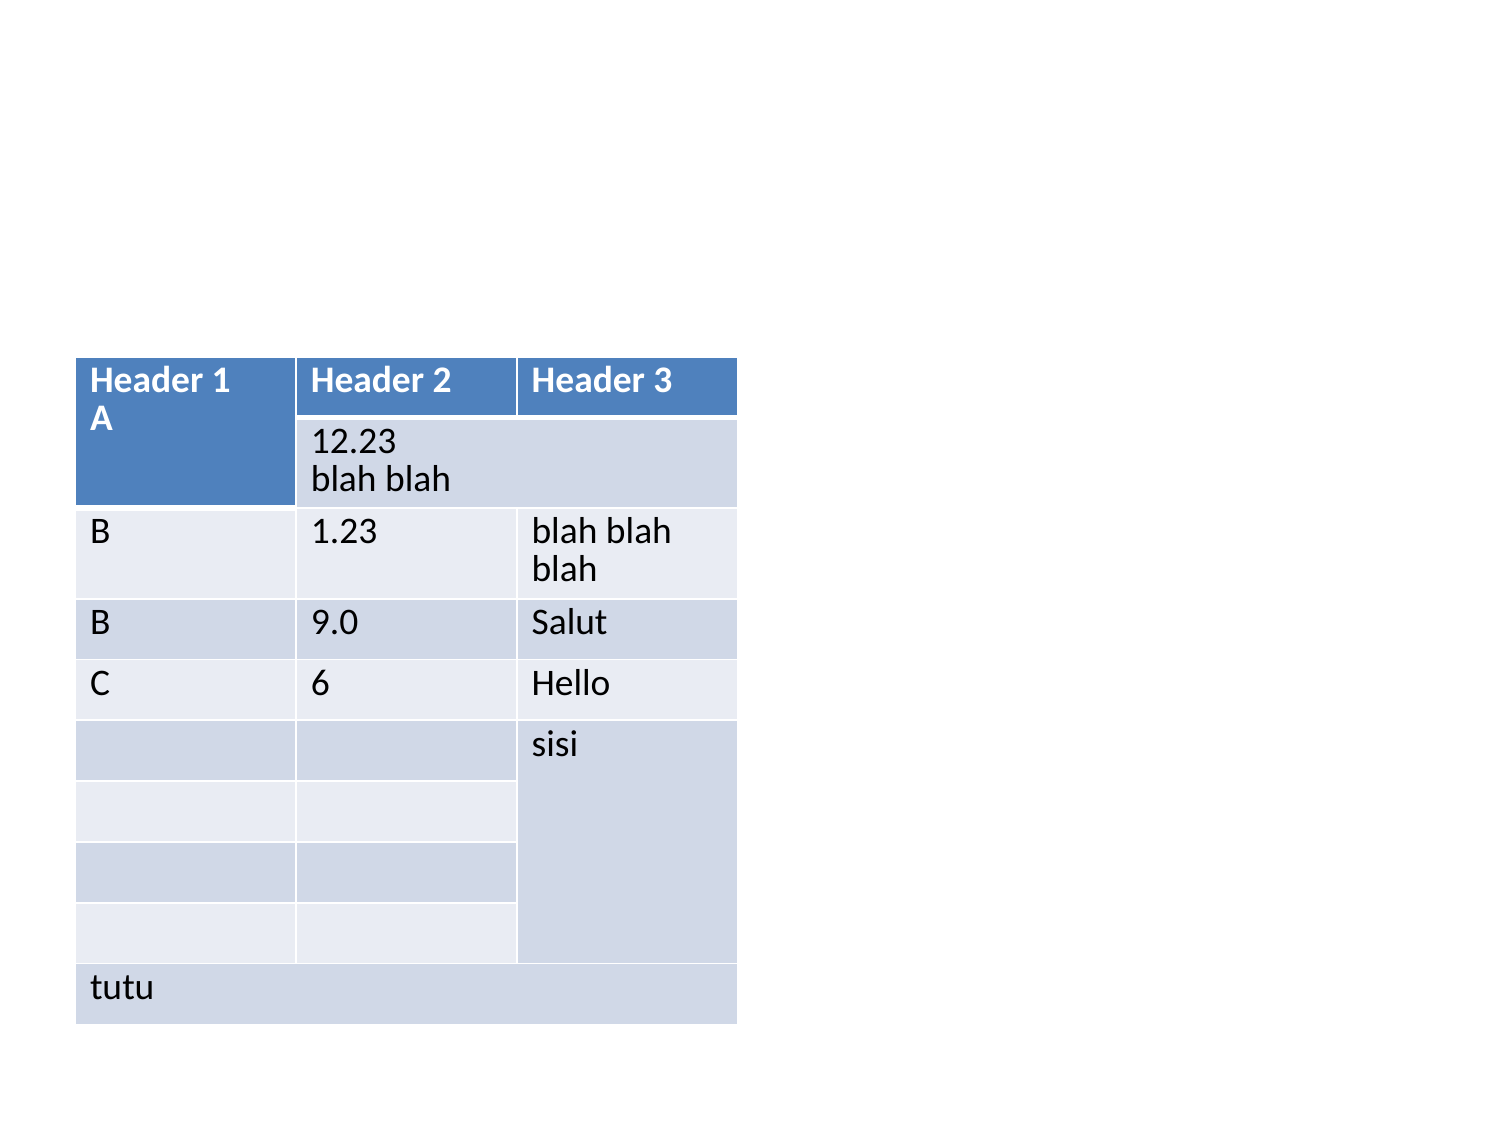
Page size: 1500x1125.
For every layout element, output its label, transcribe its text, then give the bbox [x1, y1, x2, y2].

table_cell [76, 782, 295, 841]
table_header Header 2 [297, 358, 516, 415]
table_cell [297, 782, 516, 841]
table_cell 1.23 [297, 509, 516, 598]
table_cell B [76, 600, 295, 659]
table_cell tutu [76, 964, 737, 1024]
table_cell [297, 843, 516, 902]
table_cell [76, 904, 295, 963]
table_cell [76, 843, 295, 902]
table_cell 12.23 blah blah [297, 420, 737, 507]
table_cell [297, 721, 516, 780]
table_header Header 1 A [76, 358, 295, 505]
table_cell sisi [518, 721, 737, 963]
table_cell 6 [297, 660, 516, 719]
table_header Header 3 [518, 358, 737, 415]
table_cell Hello [518, 660, 737, 719]
table_cell B [76, 511, 295, 598]
table_cell blah blah blah [518, 509, 737, 598]
table_cell [297, 904, 516, 963]
table_cell [76, 721, 295, 780]
table_cell C [76, 660, 295, 719]
table_cell 9.0 [297, 600, 516, 659]
table_cell Salut [518, 600, 737, 659]
